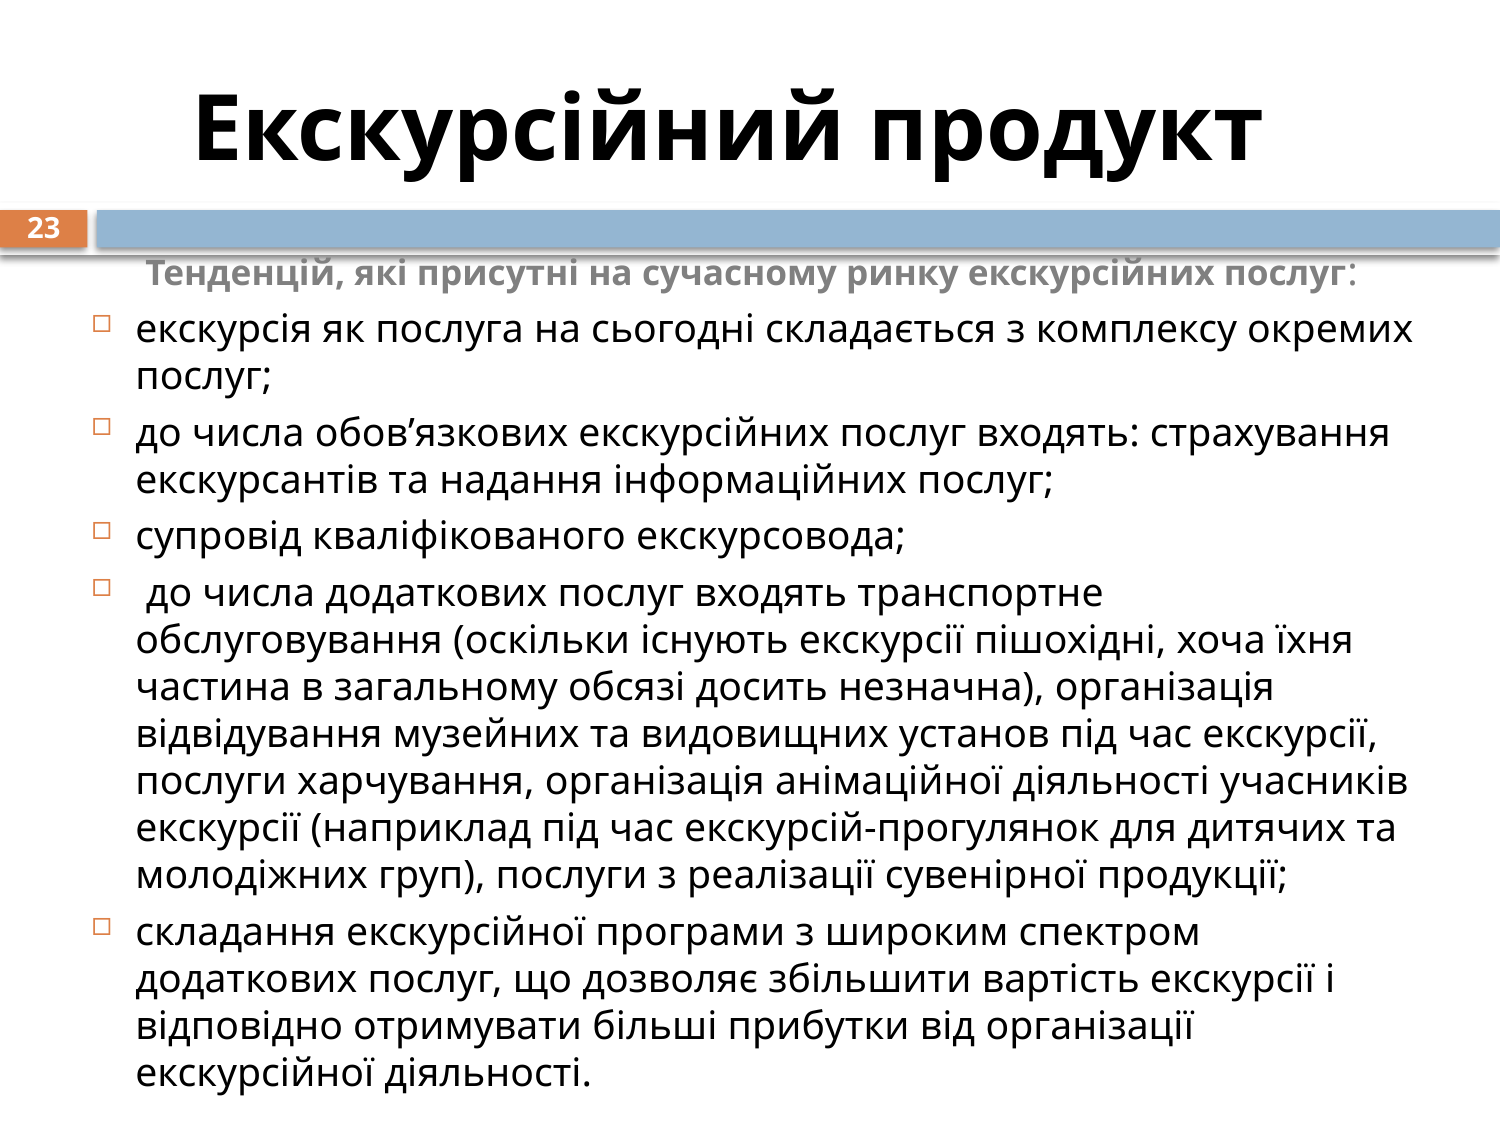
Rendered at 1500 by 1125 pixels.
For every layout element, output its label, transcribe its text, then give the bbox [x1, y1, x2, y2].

slide_number 23 [0, 208, 88, 249]
list Тенденцій, які присутні на сучасному ринку екскурсійних послуг: екскурсія як послуга на сьогодні складається з комплексу окремих послуг; до числа обов’язкових екскурсійних послуг входять: страхування екскурсантів та надання інформаційних послуг; супровід кваліфікованого екскурсовода; до числа додаткових послуг входять транспортне обслуговування (оскільки існують екскурсії пішохідні, хоча їхня частина в загальному обсязі досить незначна), організація відвідування музейних та видовищних установ під час екскурсії, послуги харчування, організація анімаційної діяльності учасників екскурсії (наприклад під час екскурсій-прогулянок для дитячих та молодіжних груп), послуги з реалізації сувенірної продукції; складання екскурсійної програми з широким спектром додаткових послуг, що дозволяє збільшити вартість екскурсії і відповідно отримувати більші прибутки від організації екскурсійної діяльності. [76, 239, 1437, 1125]
title Екскурсійний продукт [53, 42, 1404, 206]
